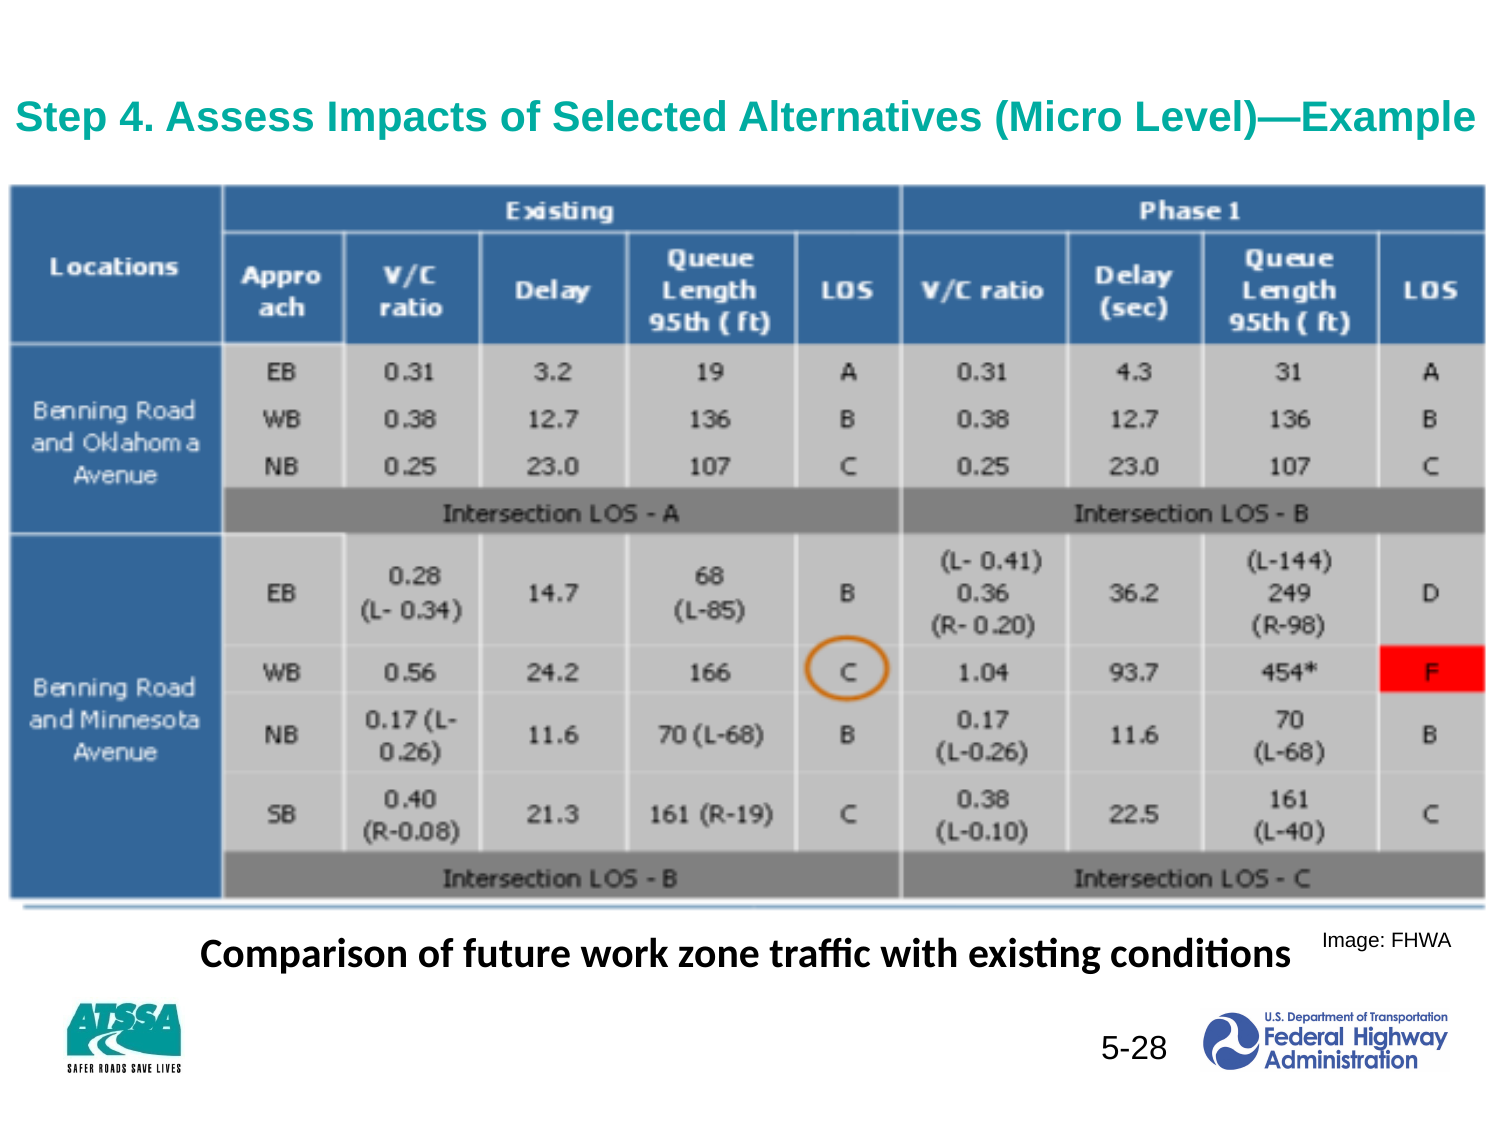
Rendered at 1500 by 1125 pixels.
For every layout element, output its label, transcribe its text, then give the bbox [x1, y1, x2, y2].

text_box Image: FHWA [1307, 926, 1500, 959]
title Step 4. Assess Impacts of Selected Alternatives (Micro Level)—Example [0, 62, 1500, 168]
picture [1200, 1008, 1450, 1072]
picture [63, 997, 185, 1077]
text_box Comparison of future work zone traffic with existing conditions [185, 928, 1315, 984]
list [0, 168, 1500, 919]
